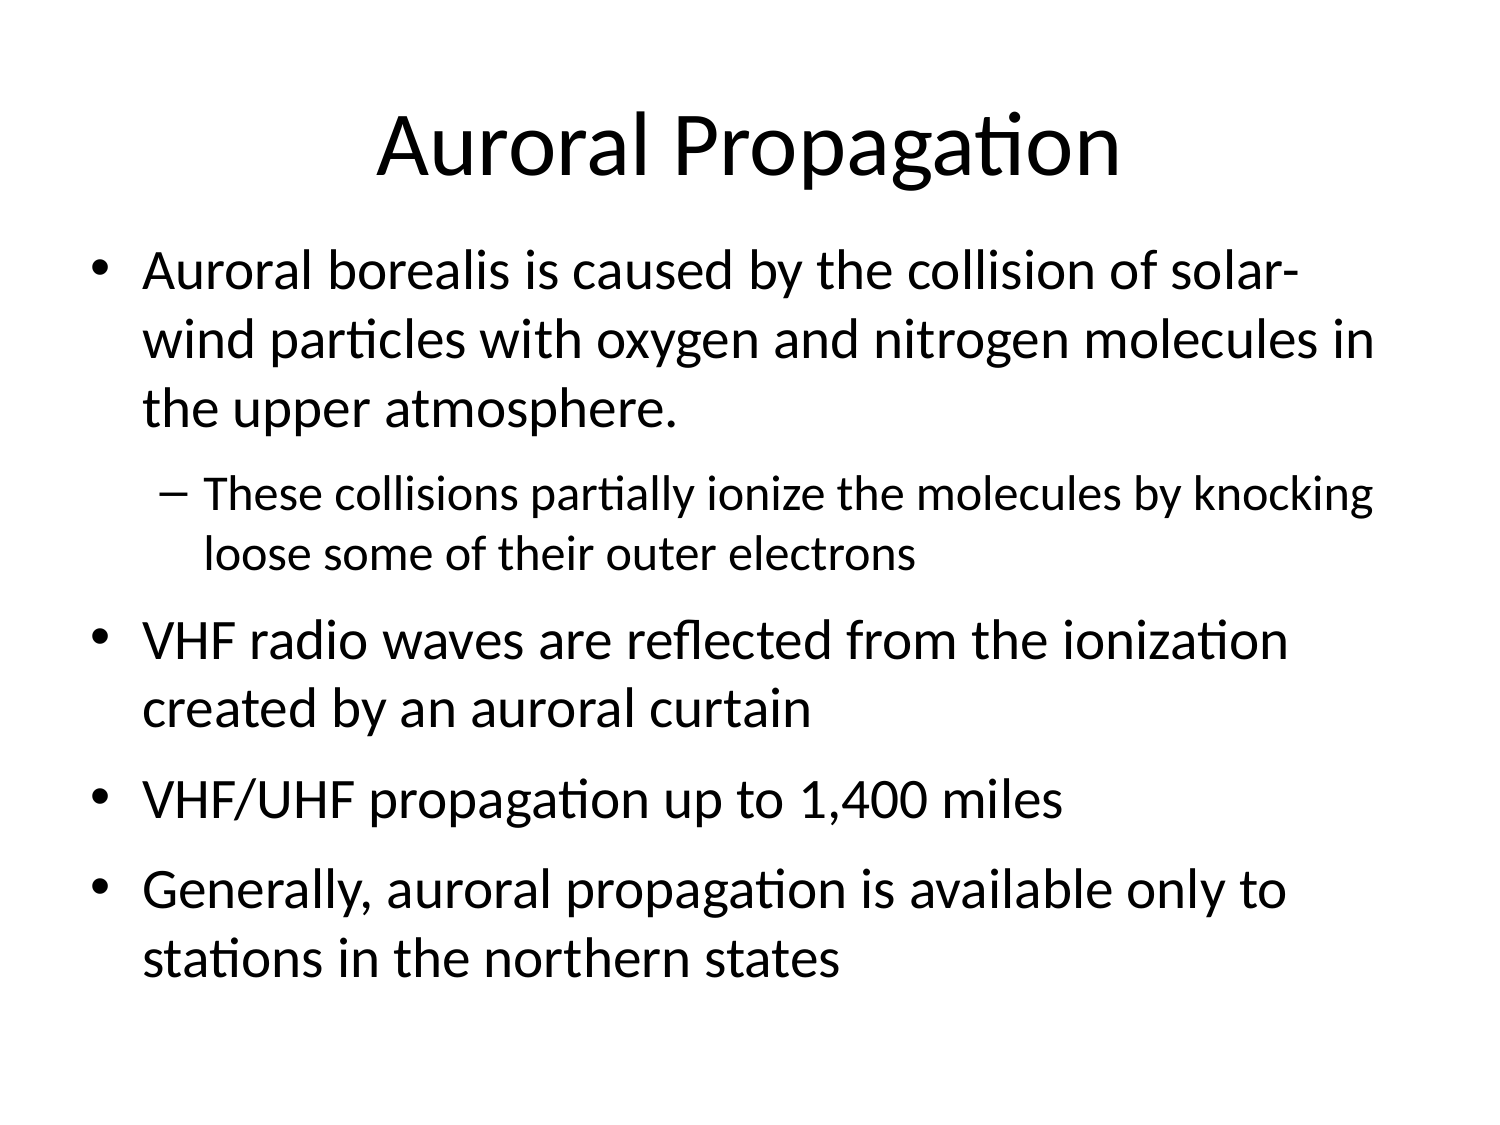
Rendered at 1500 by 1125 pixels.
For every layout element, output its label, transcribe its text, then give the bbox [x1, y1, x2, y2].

title Auroral Propagation [75, 45, 1425, 224]
list Auroral borealis is caused by the collision of solar-wind particles with oxygen and nitrogen molecules in the upper atmosphere. These collisions partially ionize the molecules by knocking loose some of their outer electrons VHF radio waves are reflected from the ionization created by an auroral curtain VHF/UHF propagation up to 1,400 miles Generally, auroral propagation is available only to stations in the northern states [75, 224, 1425, 1005]
